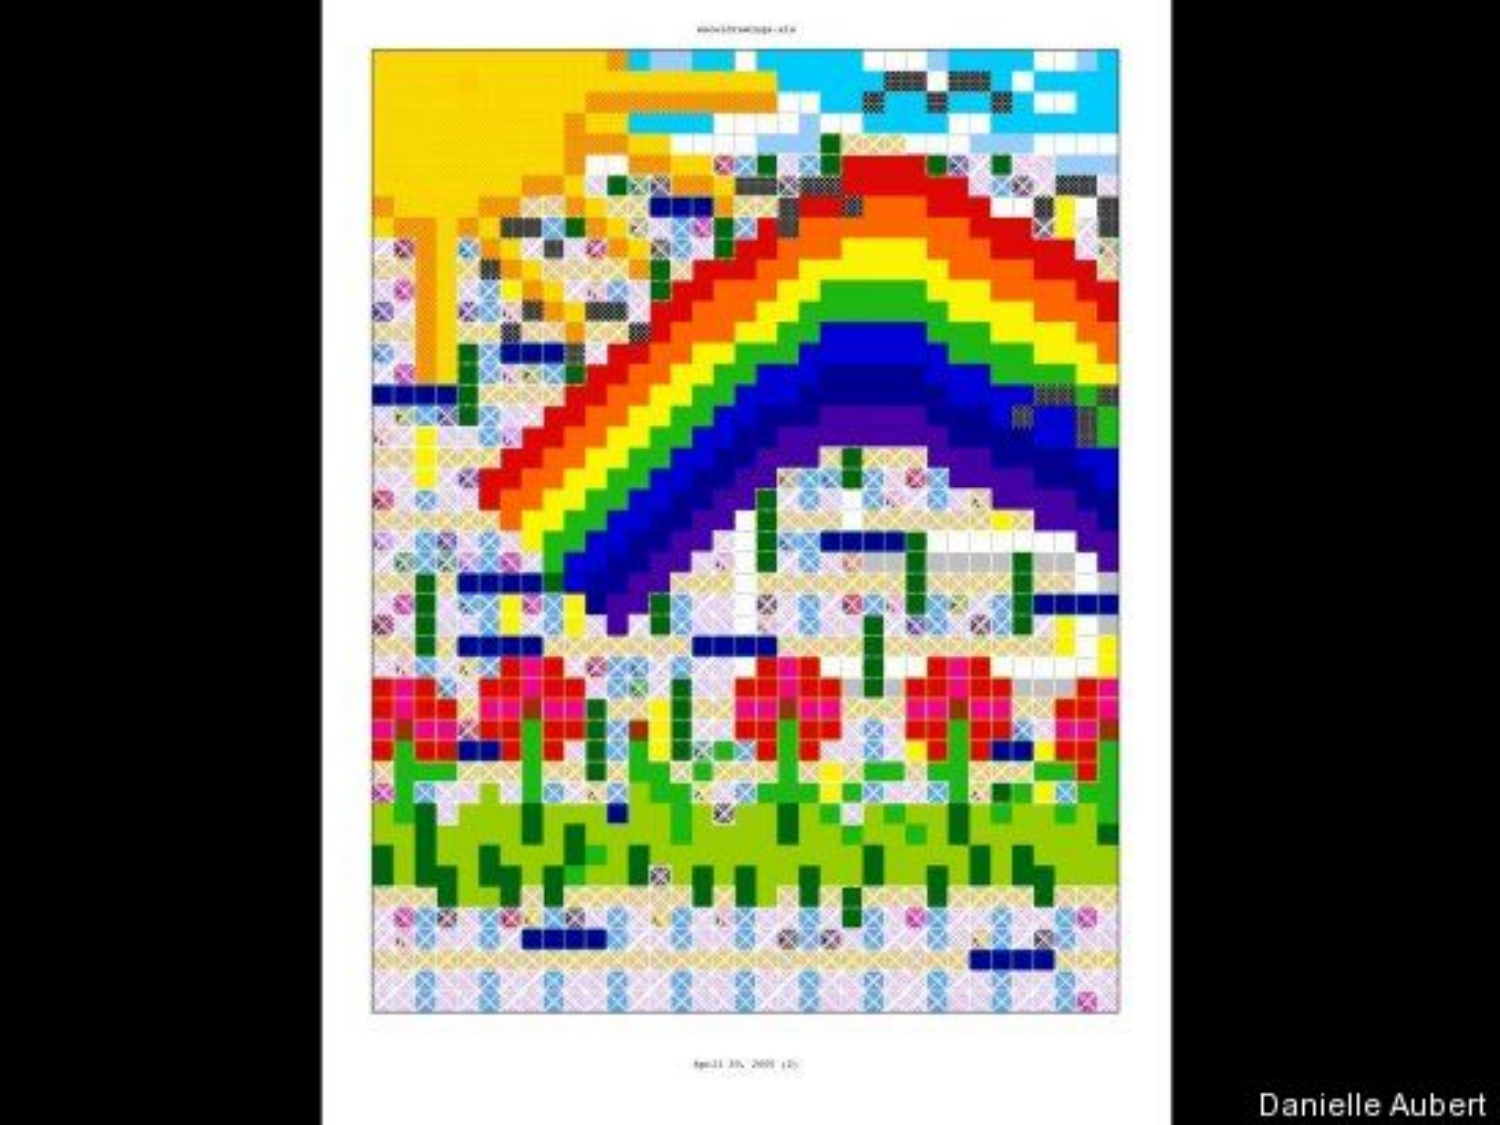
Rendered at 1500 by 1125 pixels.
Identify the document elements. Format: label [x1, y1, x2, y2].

list [0, 0, 1500, 1125]
